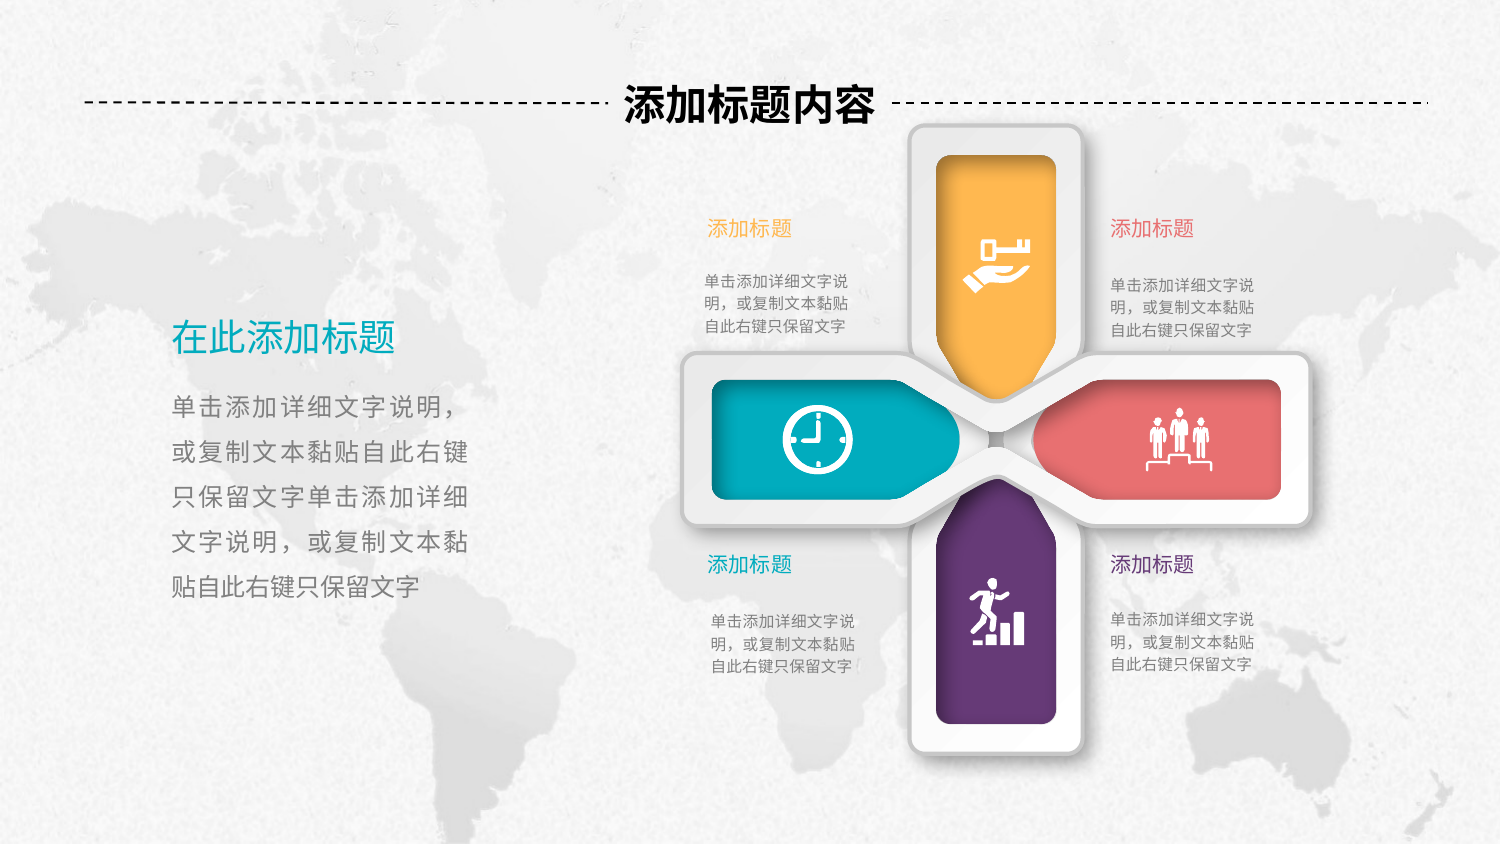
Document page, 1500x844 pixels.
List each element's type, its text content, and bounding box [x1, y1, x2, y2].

text_box 添加标题 [1095, 207, 1255, 248]
text_box 单击添加详细文字说明，或复制文本黏贴自此右键只保留文字 [1095, 264, 1270, 347]
text_box 在此添加标题 [156, 306, 487, 367]
text_box 添加标题 [692, 544, 853, 585]
text_box 单击添加详细文字说明，或复制文本黏贴自此右键只保留文字 [689, 260, 864, 343]
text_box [681, 352, 1311, 527]
text_box 添加标题 [692, 207, 853, 248]
text_box 单击添加详细文字说明，或复制文本黏贴自此右键只保留文字 [695, 600, 870, 684]
text_box 添加标题内容 [584, 77, 916, 129]
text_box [909, 125, 1083, 352]
text_box 添加标题 [1095, 544, 1255, 585]
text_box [909, 527, 1083, 754]
picture [0, 0, 1500, 844]
text_box 单击添加详细文字说明，或复制文本黏贴自此右键只保留文字 [1095, 598, 1270, 682]
text_box 单击添加详细文字说明，或复制文本黏贴自此右键只保留文字单击添加详细文字说明，或复制文本黏贴自此右键只保留文字 [156, 369, 485, 654]
